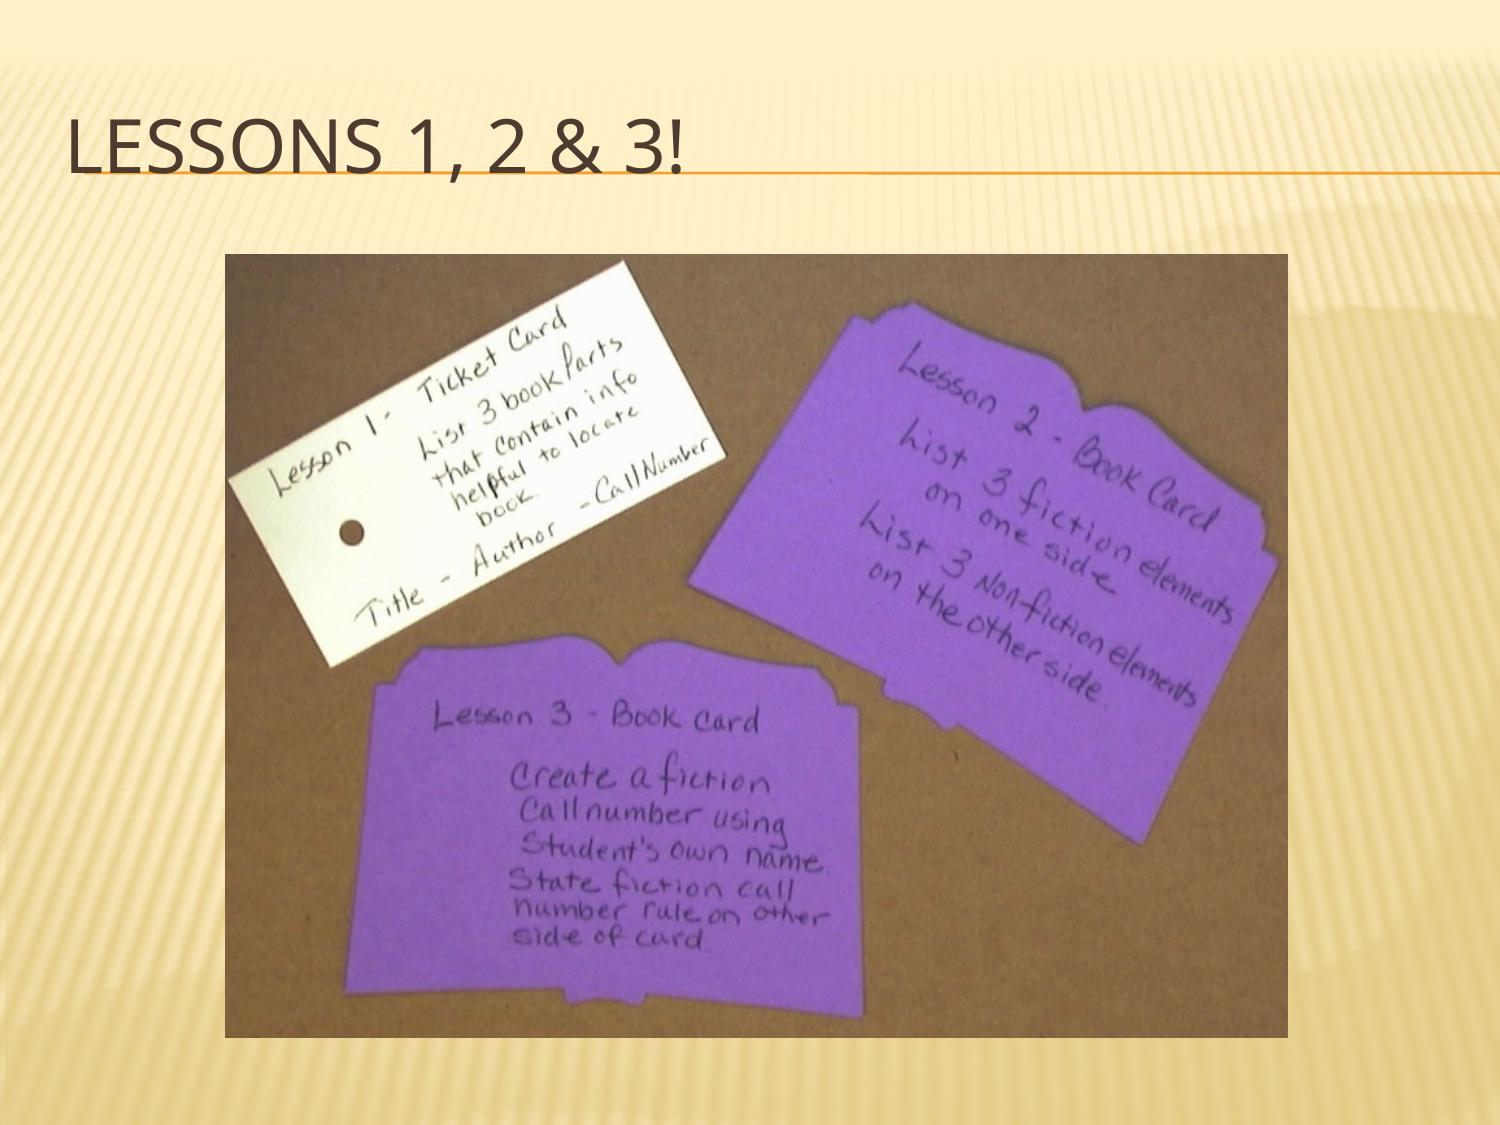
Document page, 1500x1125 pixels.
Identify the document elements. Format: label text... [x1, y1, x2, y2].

title Lessons 1, 2 & 3! [50, 75, 1475, 213]
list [224, 254, 1288, 1038]
